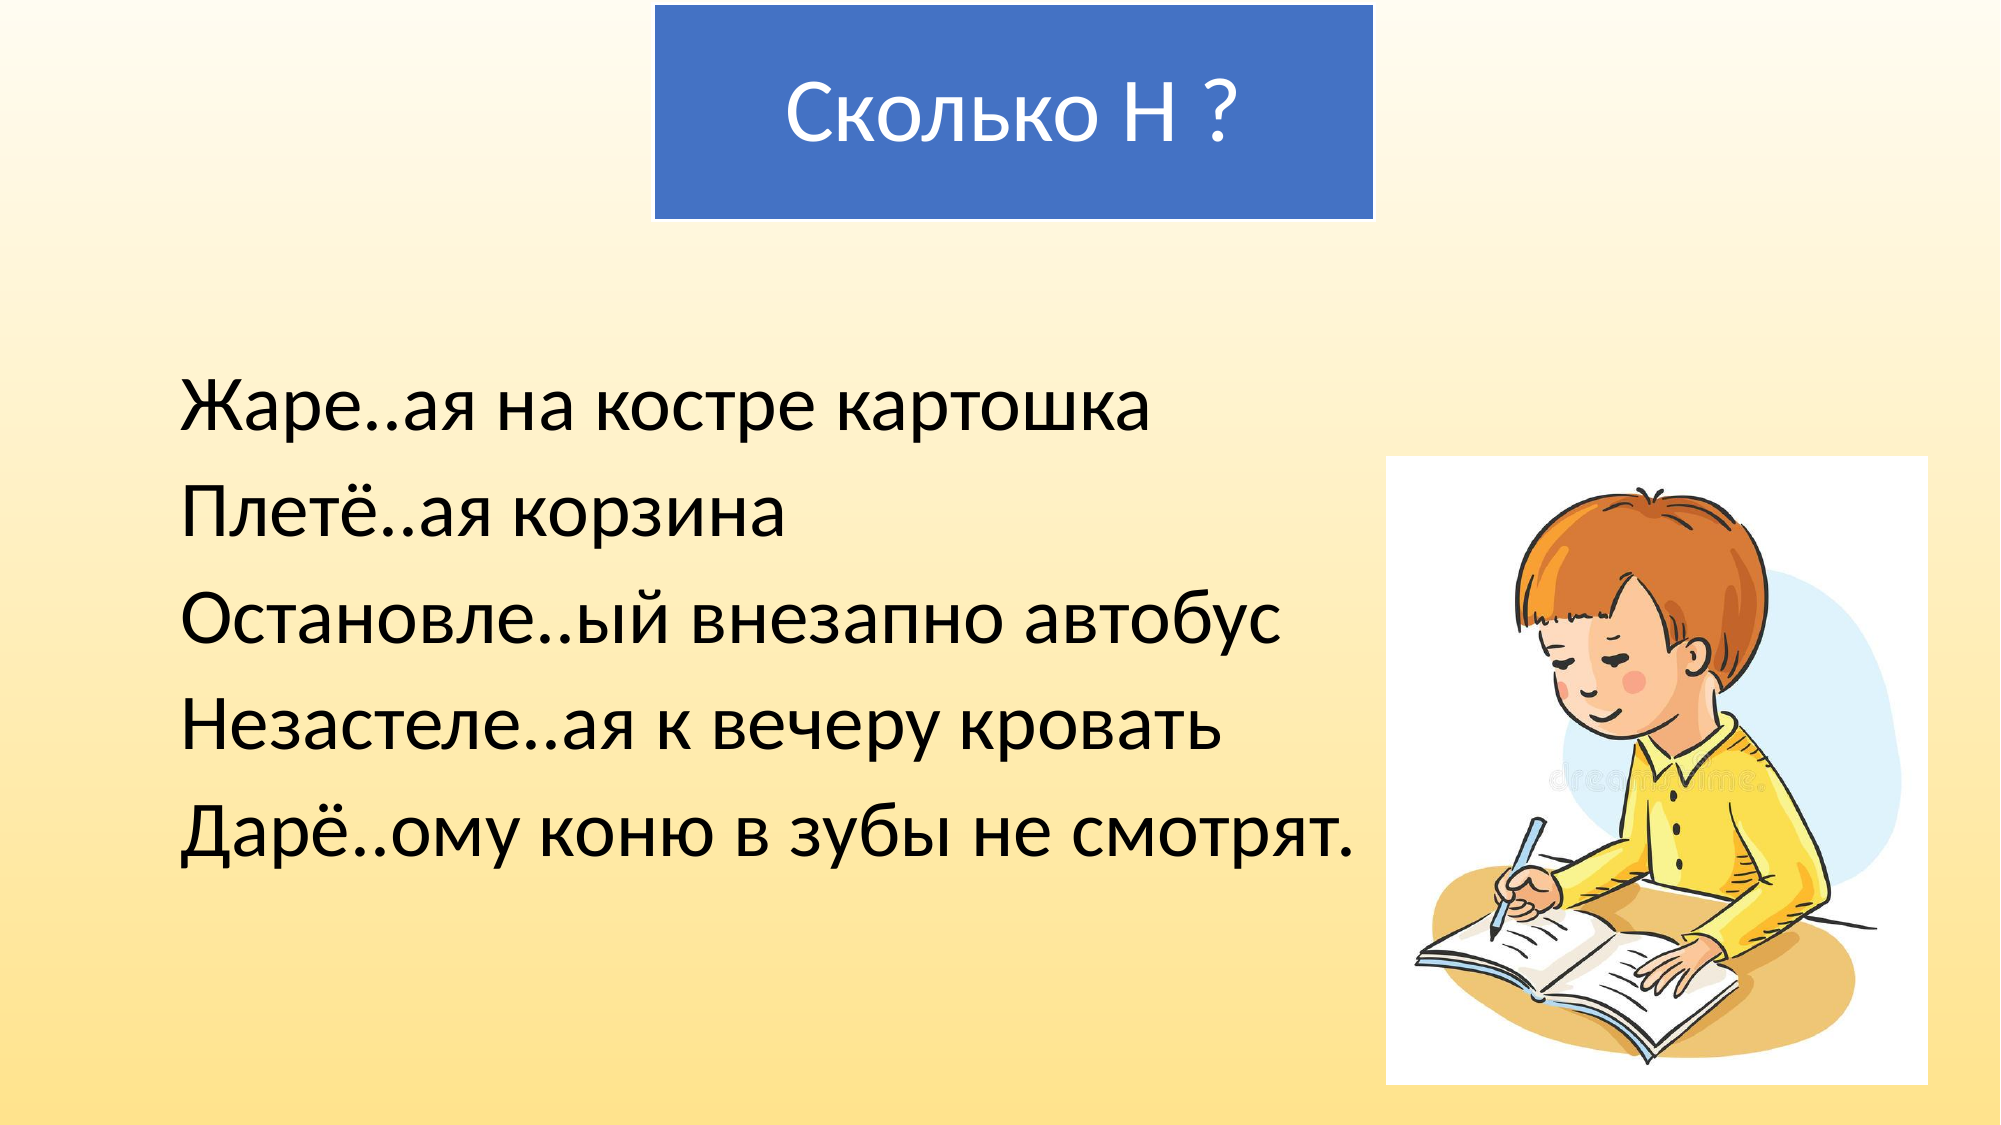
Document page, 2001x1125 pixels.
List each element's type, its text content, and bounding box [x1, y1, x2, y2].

list Жаре..ая на костре картошка Плетё..ая корзина Остановле..ый внезапно автобус Незастеле..ая к вечеру кровать Дарё..ому коню в зубы не смотрят. [165, 354, 1863, 1108]
picture [1386, 456, 1928, 1085]
title Сколько Н ? [651, 2, 1376, 222]
